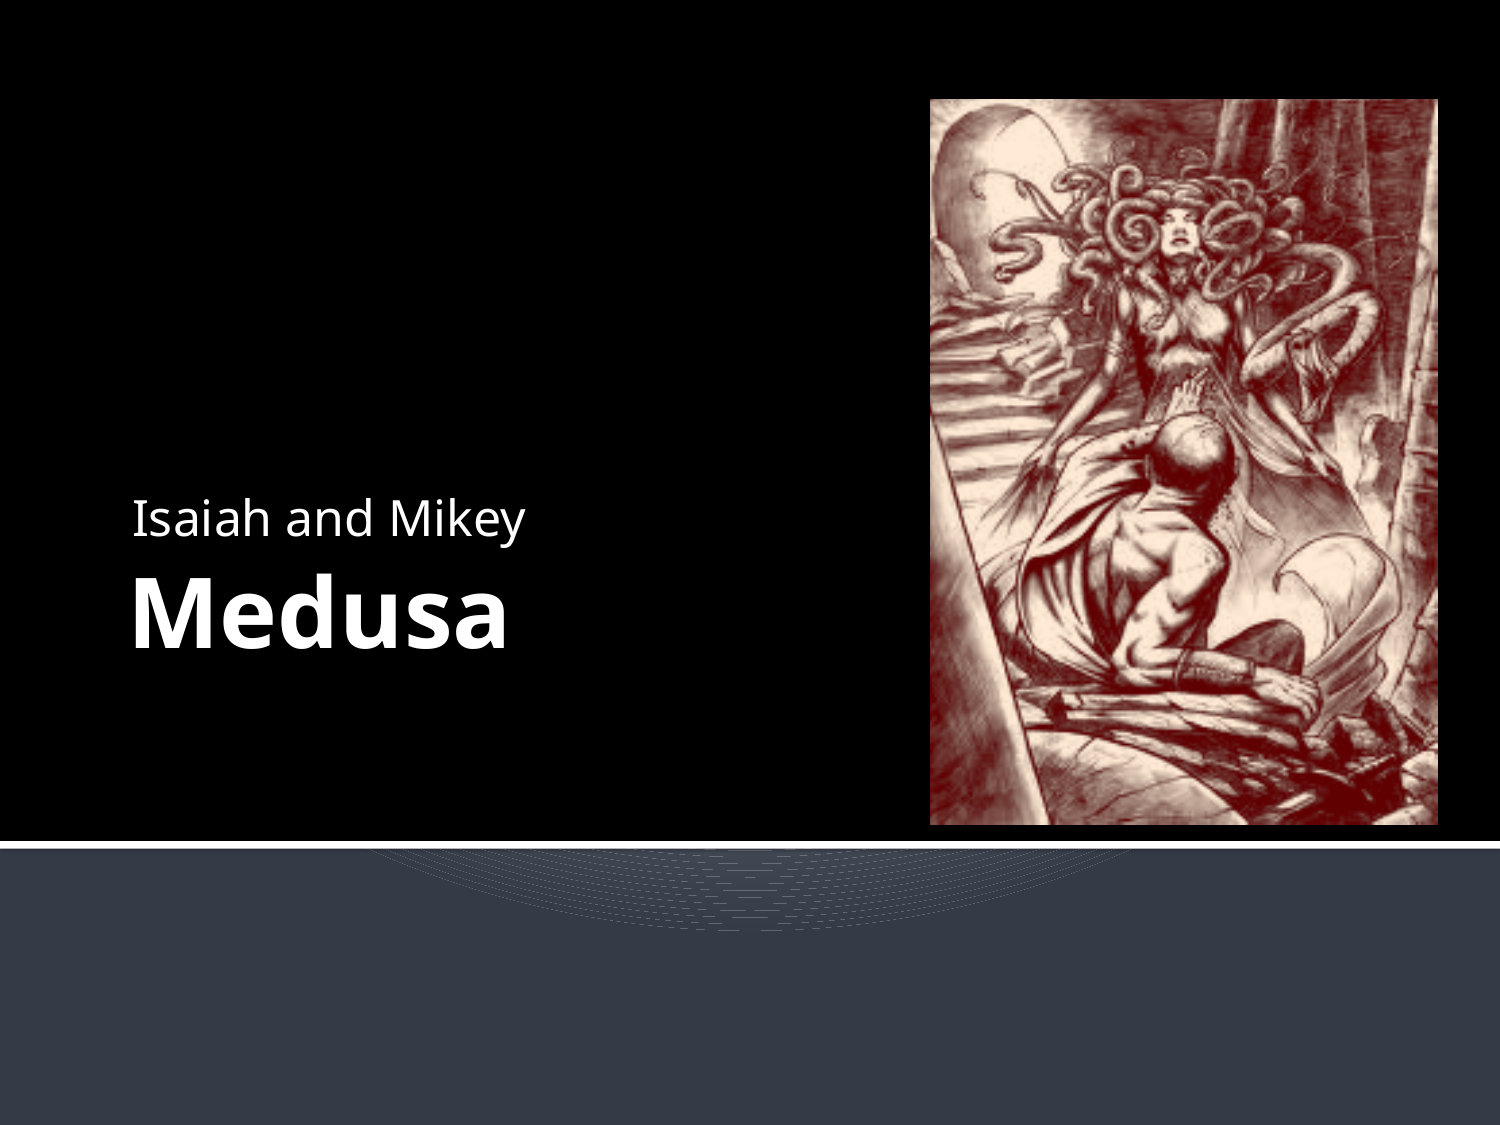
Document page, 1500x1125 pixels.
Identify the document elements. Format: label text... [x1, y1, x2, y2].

subtitle Isaiah and Mikey [112, 299, 924, 546]
title Medusa [112, 550, 924, 825]
picture [930, 99, 1438, 825]
